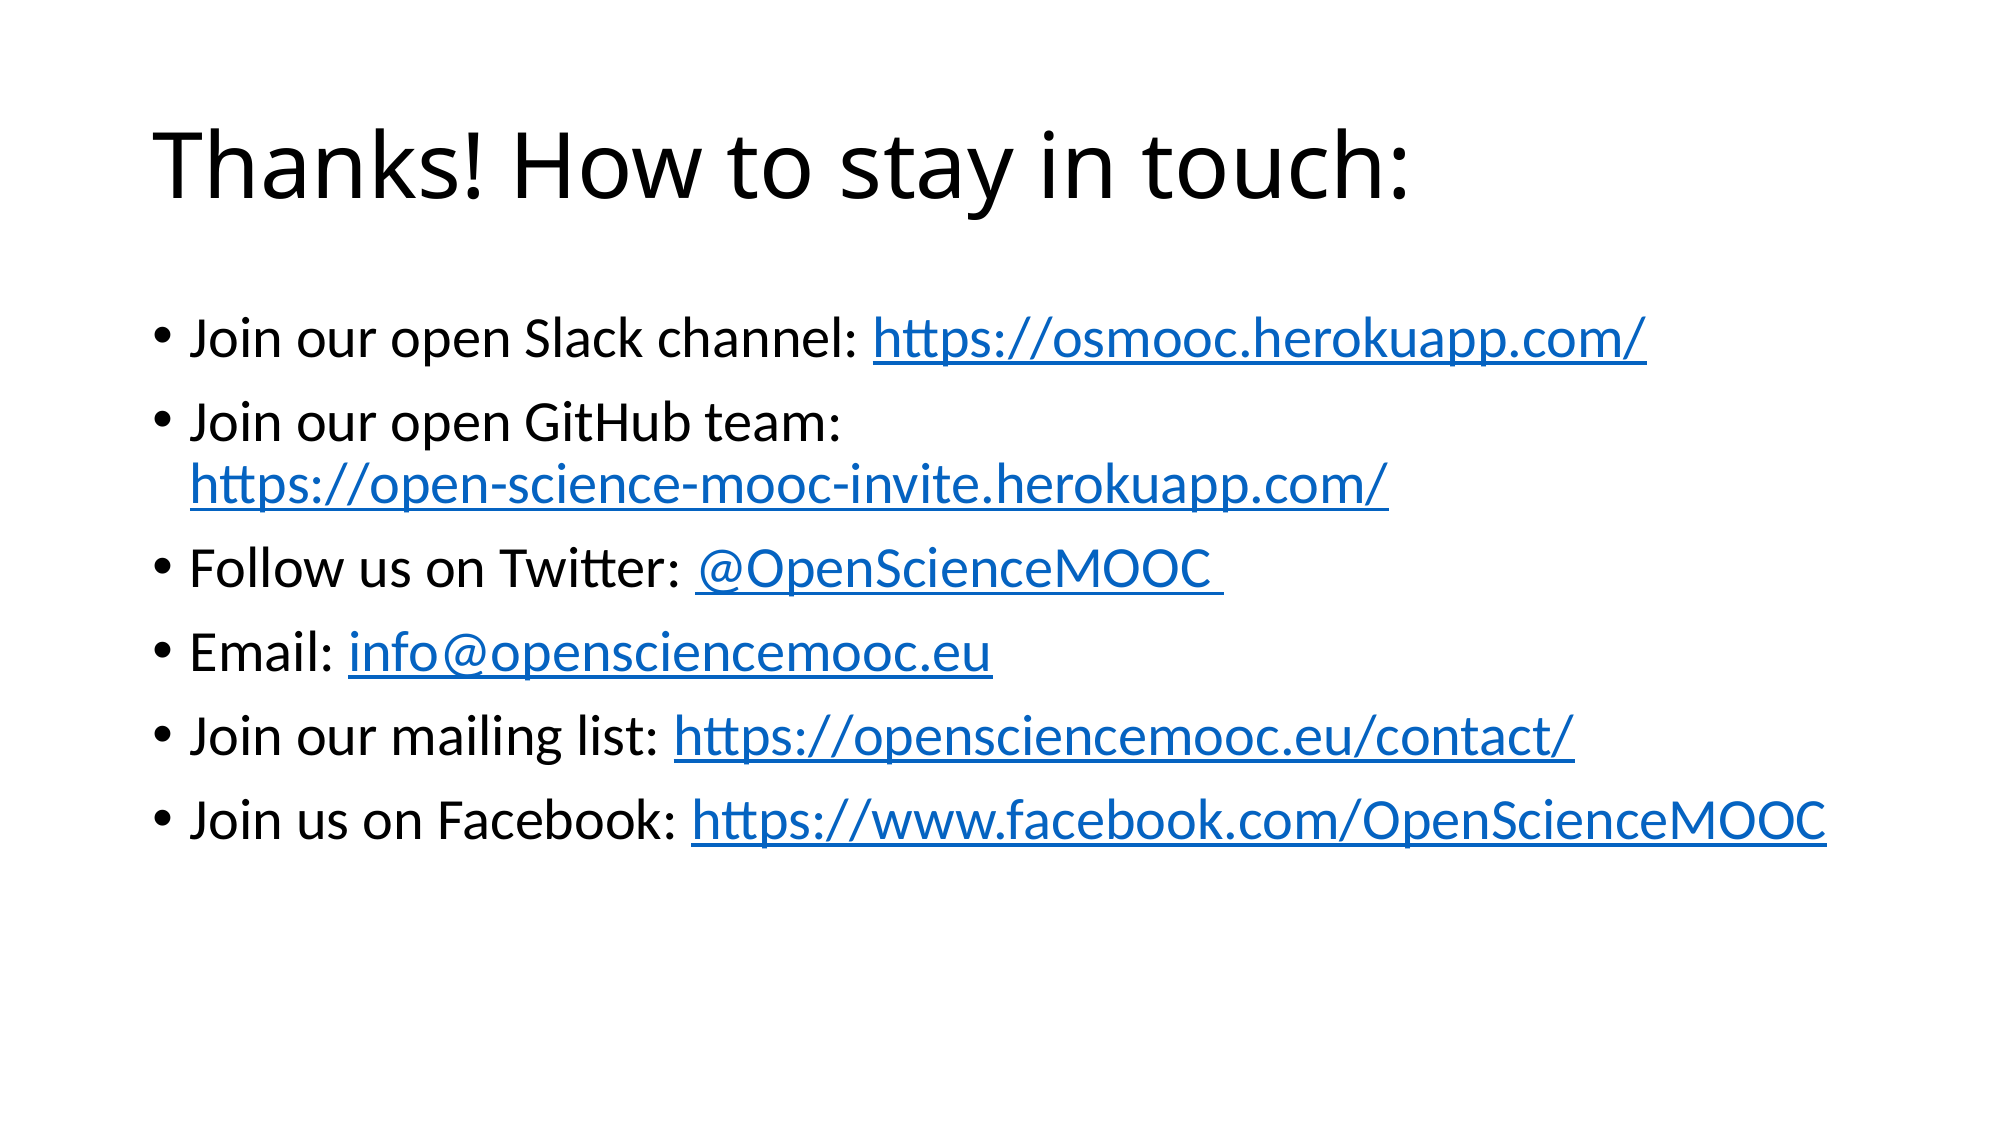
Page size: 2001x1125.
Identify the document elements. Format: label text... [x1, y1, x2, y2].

title Thanks! How to stay in touch: [137, 59, 1863, 278]
list Join our open Slack channel: https://osmooc.herokuapp.com/ Join our open GitHub team: https://open-science-mooc-invite.herokuapp.com/ Follow us on Twitter: @OpenScienceMOOC Email: info@opensciencemooc.eu Join our mailing list: https://opensciencemooc.eu/contact/ Join us on Facebook: https://www.facebook.com/OpenScienceMOOC [137, 299, 1863, 1014]
